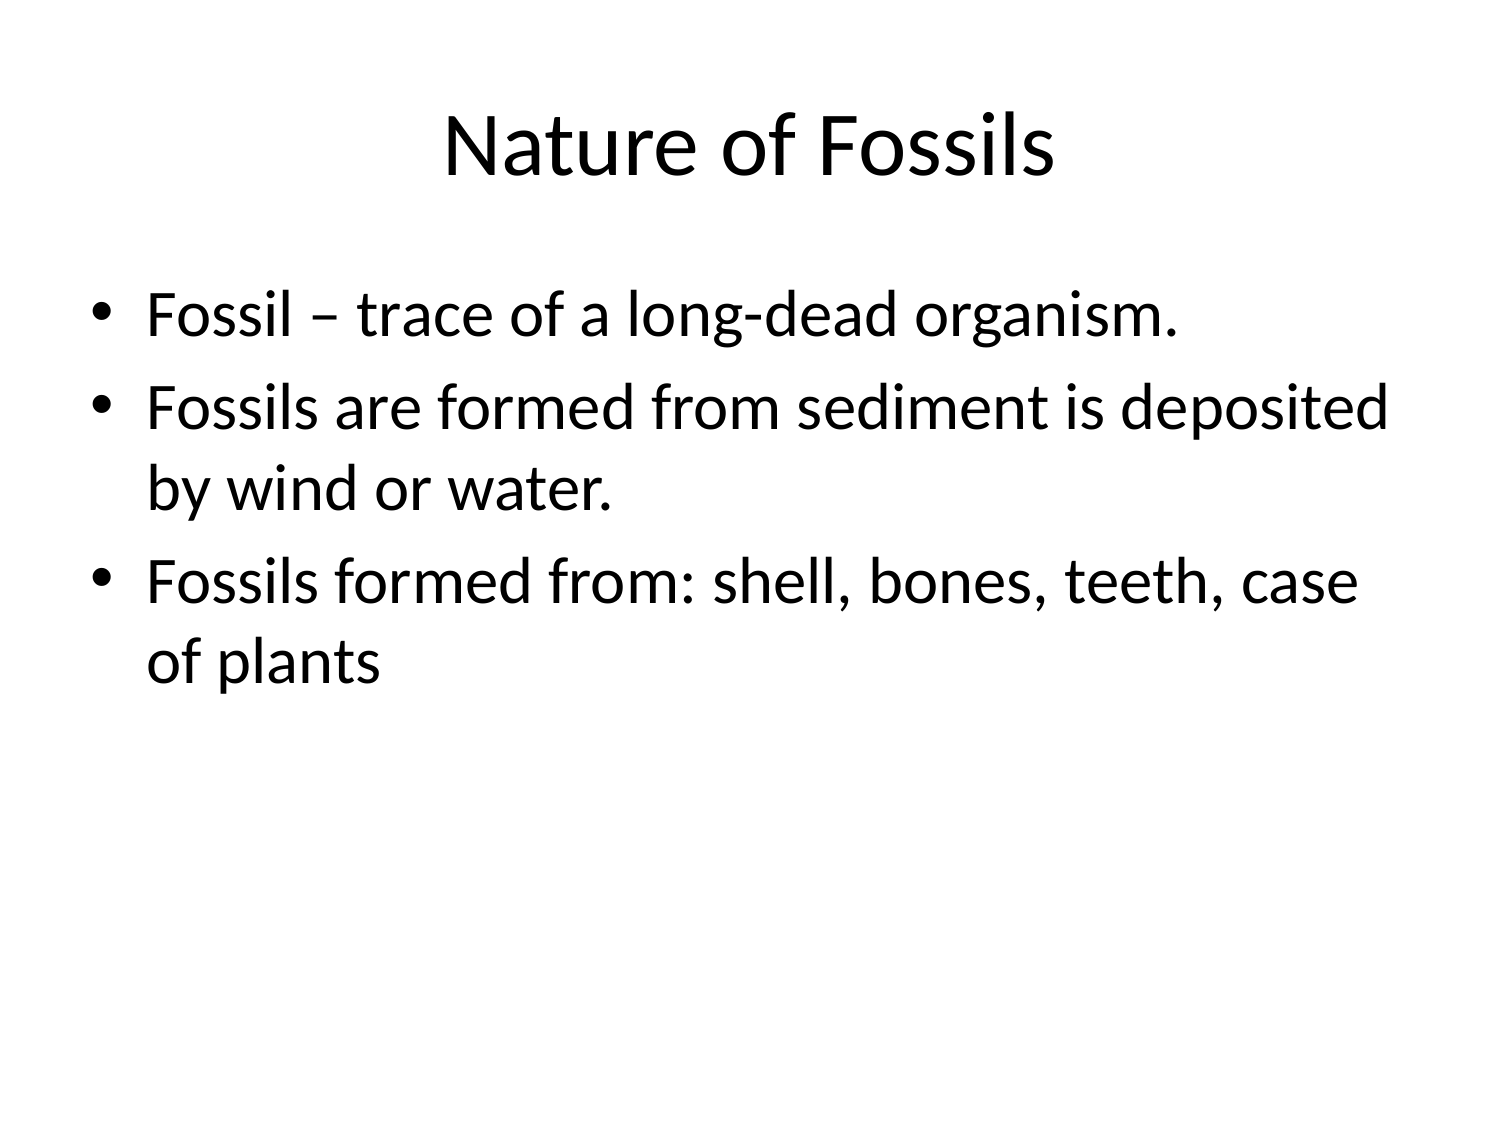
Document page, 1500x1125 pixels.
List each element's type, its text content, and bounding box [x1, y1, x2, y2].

list Fossil – trace of a long-dead organism. Fossils are formed from sediment is deposited by wind or water. Fossils formed from: shell, bones, teeth, case of plants [75, 262, 1425, 1005]
title Nature of Fossils [75, 45, 1425, 233]
